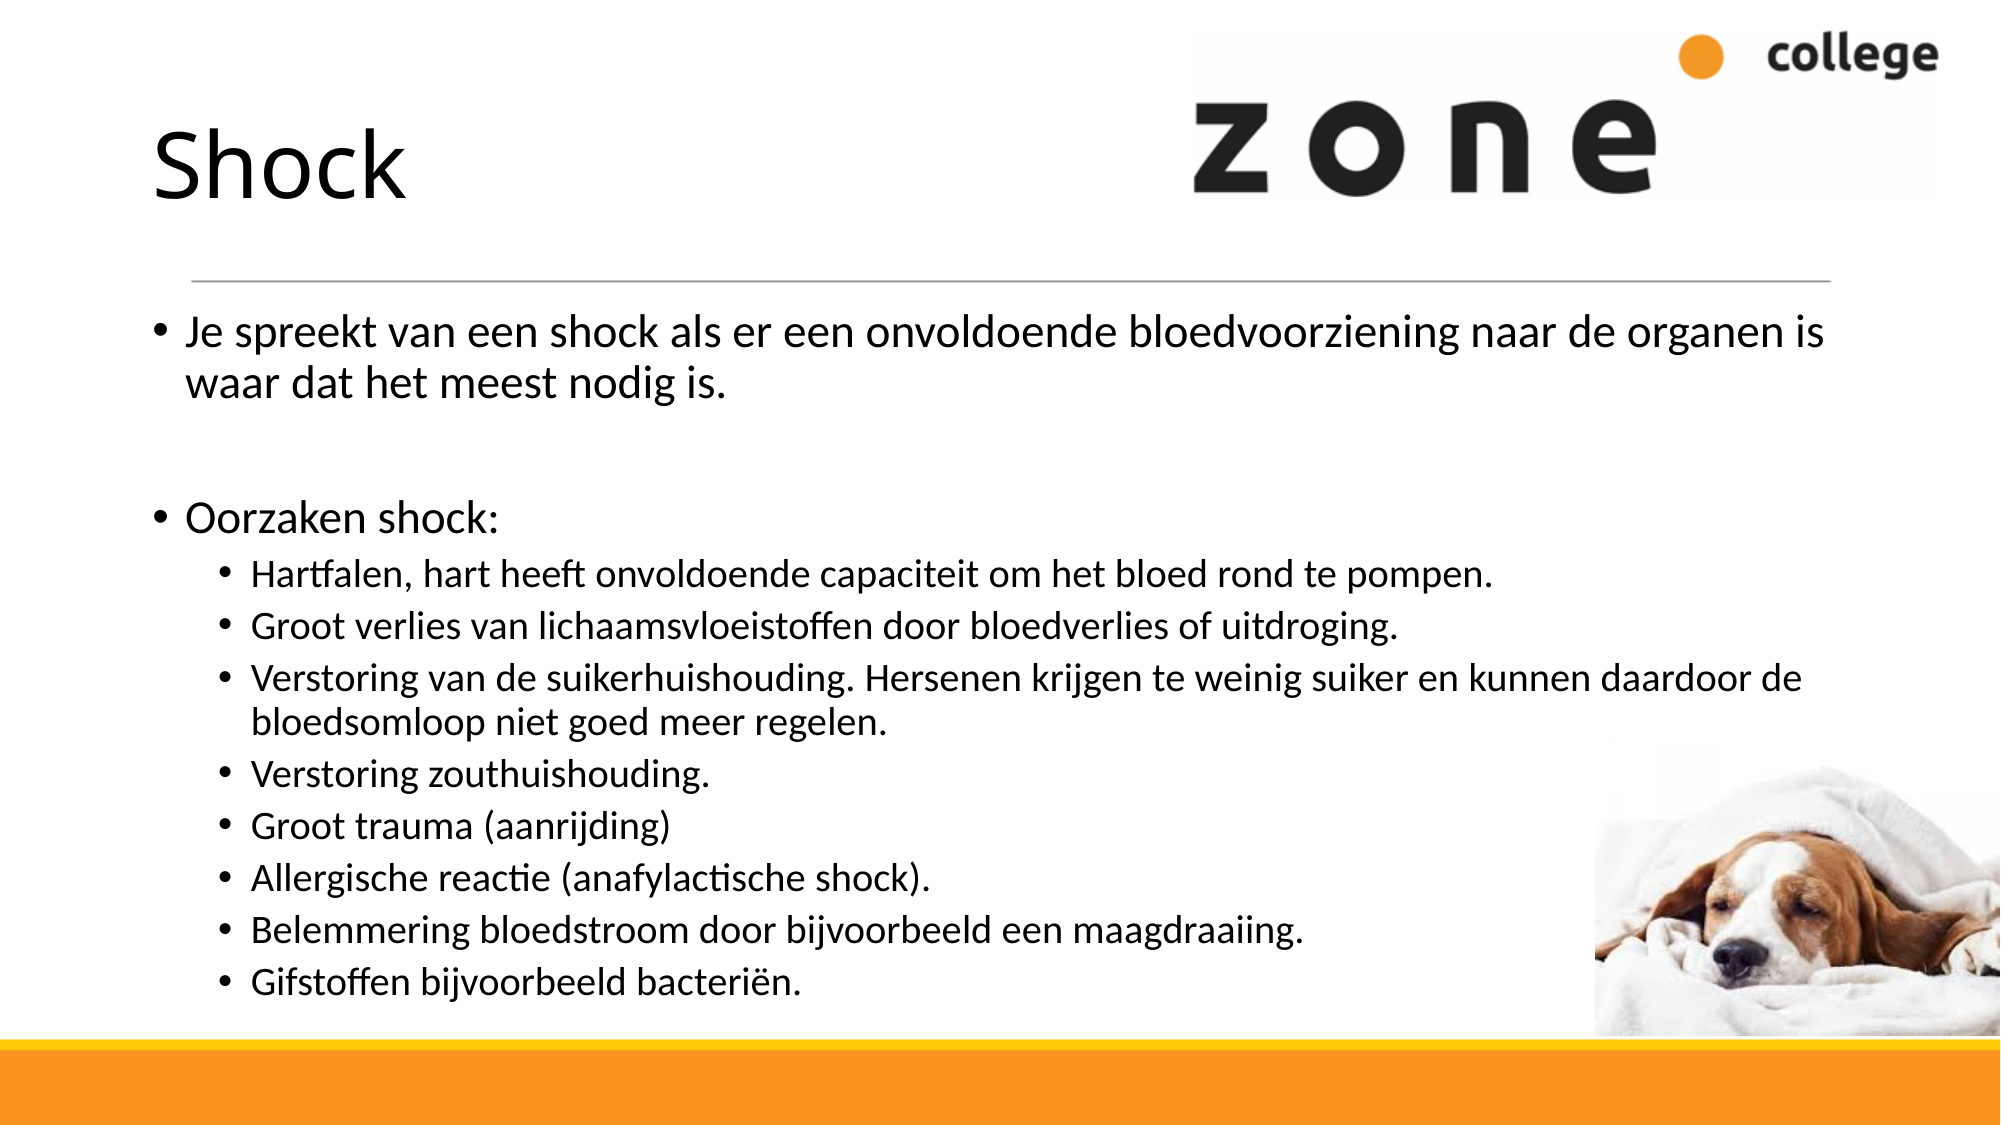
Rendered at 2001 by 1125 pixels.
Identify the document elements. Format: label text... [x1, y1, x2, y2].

list Je spreekt van een shock als er een onvoldoende bloedvoorziening naar de organen is waar dat het meest nodig is. Oorzaken shock: Hartfalen, hart heeft onvoldoende capaciteit om het bloed rond te pompen. Groot verlies van lichaamsvloeistoffen door bloedverlies of uitdroging. Verstoring van de suikerhuishouding. Hersenen krijgen te weinig suiker en kunnen daardoor de bloedsomloop niet goed meer regelen. Verstoring zouthuishouding. Groot trauma (aanrijding) Allergische reactie (anafylactische shock). Belemmering bloedstroom door bijvoorbeeld een maagdraaiing. Gifstoffen bijvoorbeeld bacteriën. [137, 299, 1863, 1014]
title Shock [137, 59, 1863, 278]
picture [0, 0, 2001, 1125]
